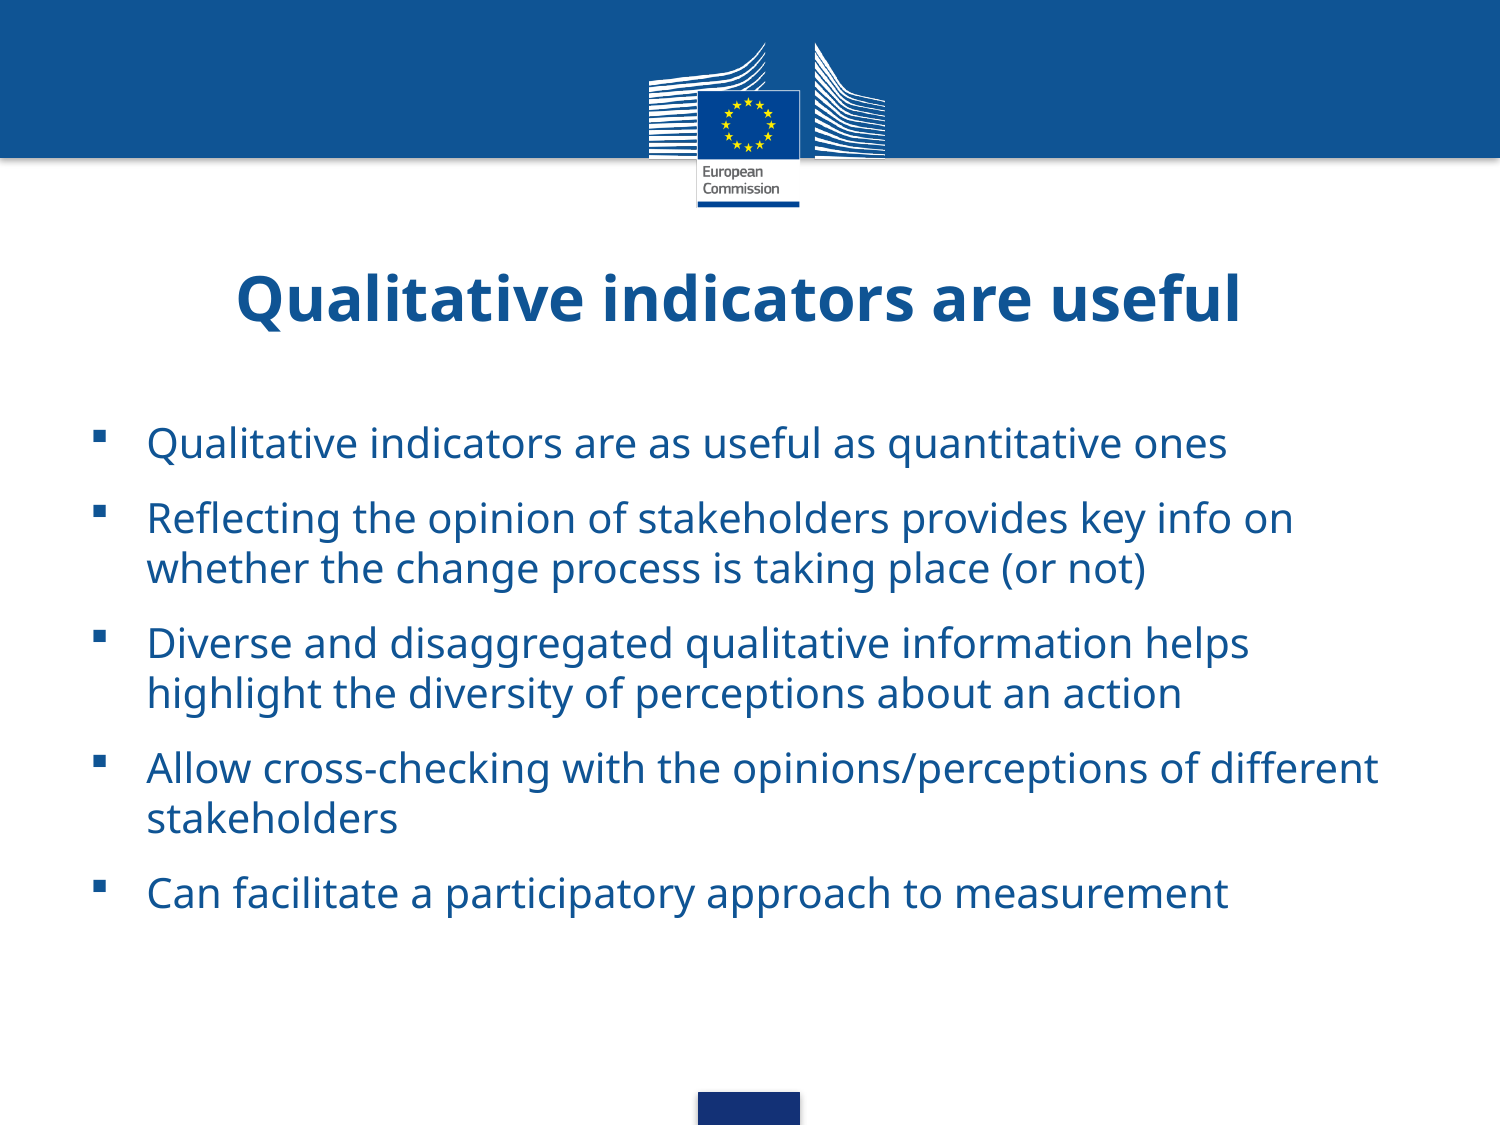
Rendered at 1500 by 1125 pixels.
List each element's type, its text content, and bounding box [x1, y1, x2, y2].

title Qualitative indicators are useful [64, 219, 1416, 374]
picture [649, 42, 885, 208]
list Qualitative indicators are as useful as quantitative ones Reflecting the opinion of stakeholders provides key info on whether the change process is taking place (or not) Diverse and disaggregated qualitative information helps highlight the diversity of perceptions about an action Allow cross-checking with the opinions/perceptions of different stakeholders Can facilitate a participatory approach to measurement [74, 408, 1426, 988]
